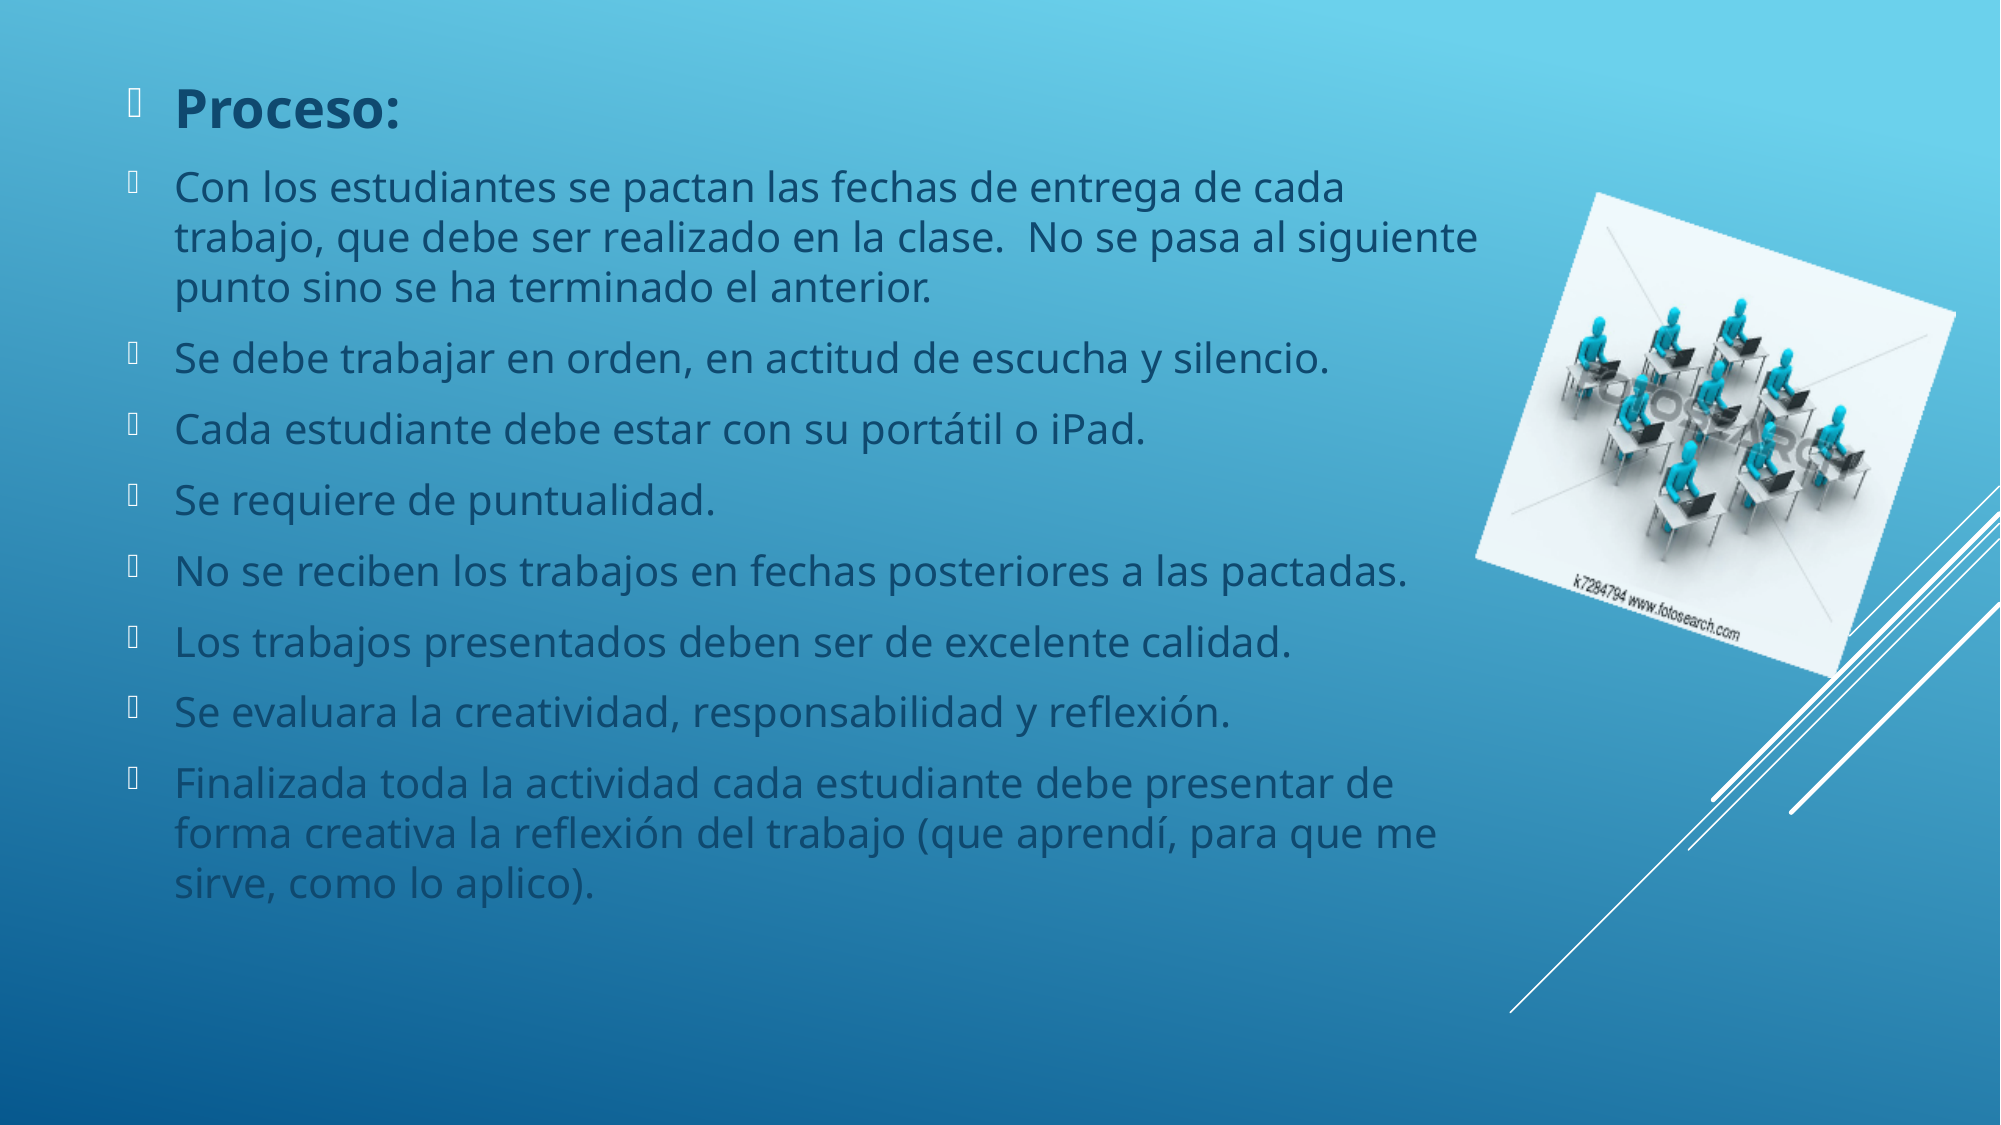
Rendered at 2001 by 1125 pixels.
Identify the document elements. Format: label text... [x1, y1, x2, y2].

picture [1513, 193, 1956, 678]
list Proceso: Con los estudiantes se pactan las fechas de entrega de cada trabajo, que debe ser realizado en la clase. No se pasa al siguiente punto sino se ha terminado el anterior. Se debe trabajar en orden, en actitud de escucha y silencio. Cada estudiante debe estar con su portátil o iPad. Se requiere de puntualidad. No se reciben los trabajos en fechas posteriores a las pactadas. Los trabajos presentados deben ser de excelente calidad. Se evaluara la creatividad, responsabilidad y reflexión. Finalizada toda la actividad cada estudiante debe presentar de forma creativa la reflexión del trabajo (que aprendí, para que me sirve, como lo aplico). [112, 54, 1513, 1070]
